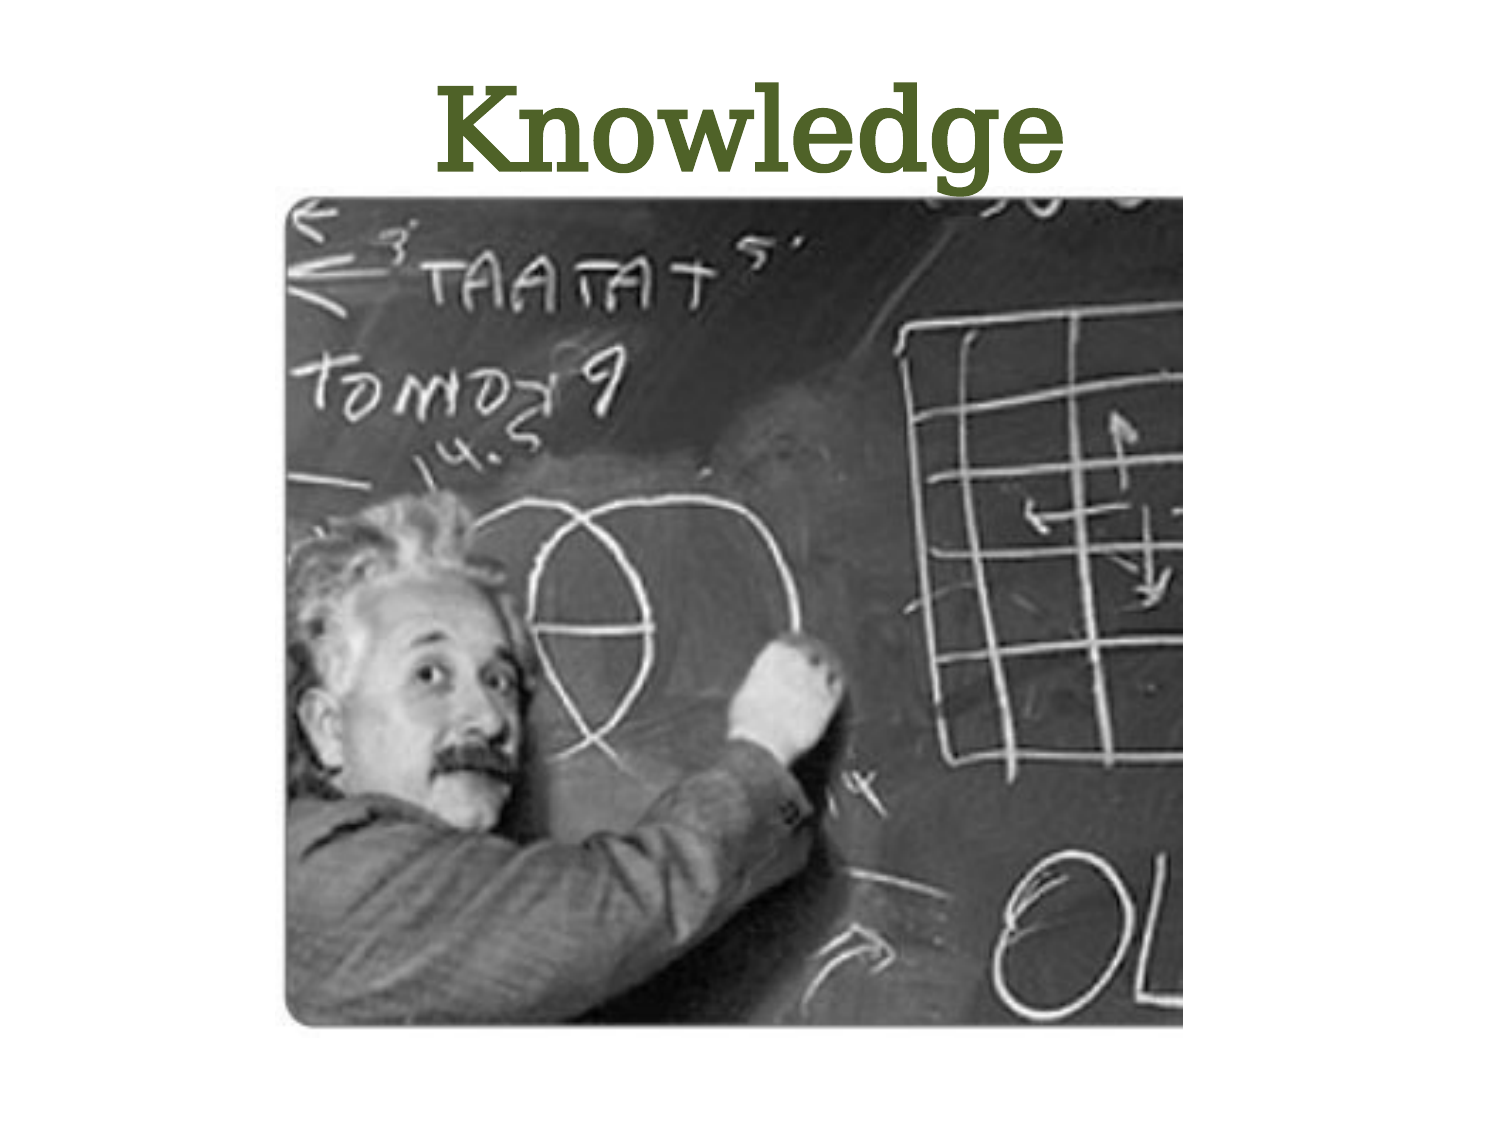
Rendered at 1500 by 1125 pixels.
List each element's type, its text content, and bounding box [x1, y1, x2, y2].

text_box Knowledge [418, 49, 1082, 184]
picture [274, 186, 1183, 1038]
